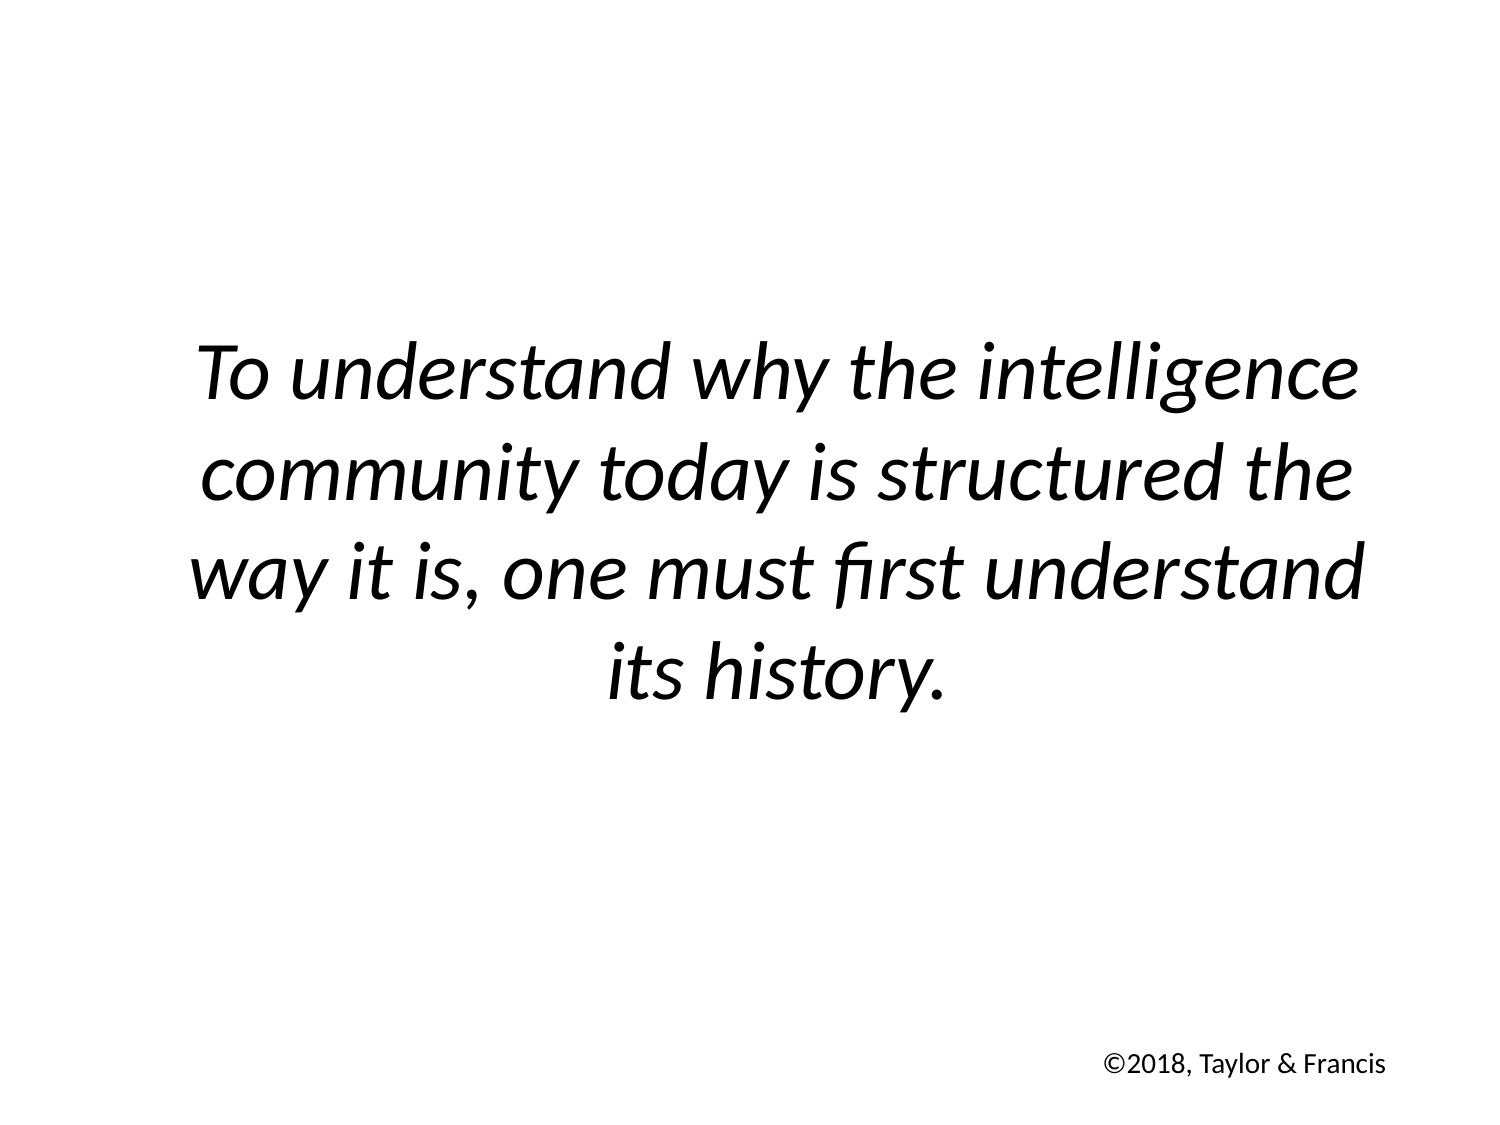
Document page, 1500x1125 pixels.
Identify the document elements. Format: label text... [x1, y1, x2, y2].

text_box ©2018, Taylor & Francis [1087, 1037, 1463, 1082]
list To understand why the intelligence community today is structured the way it is, one must first understand its history. [75, 212, 1425, 1005]
